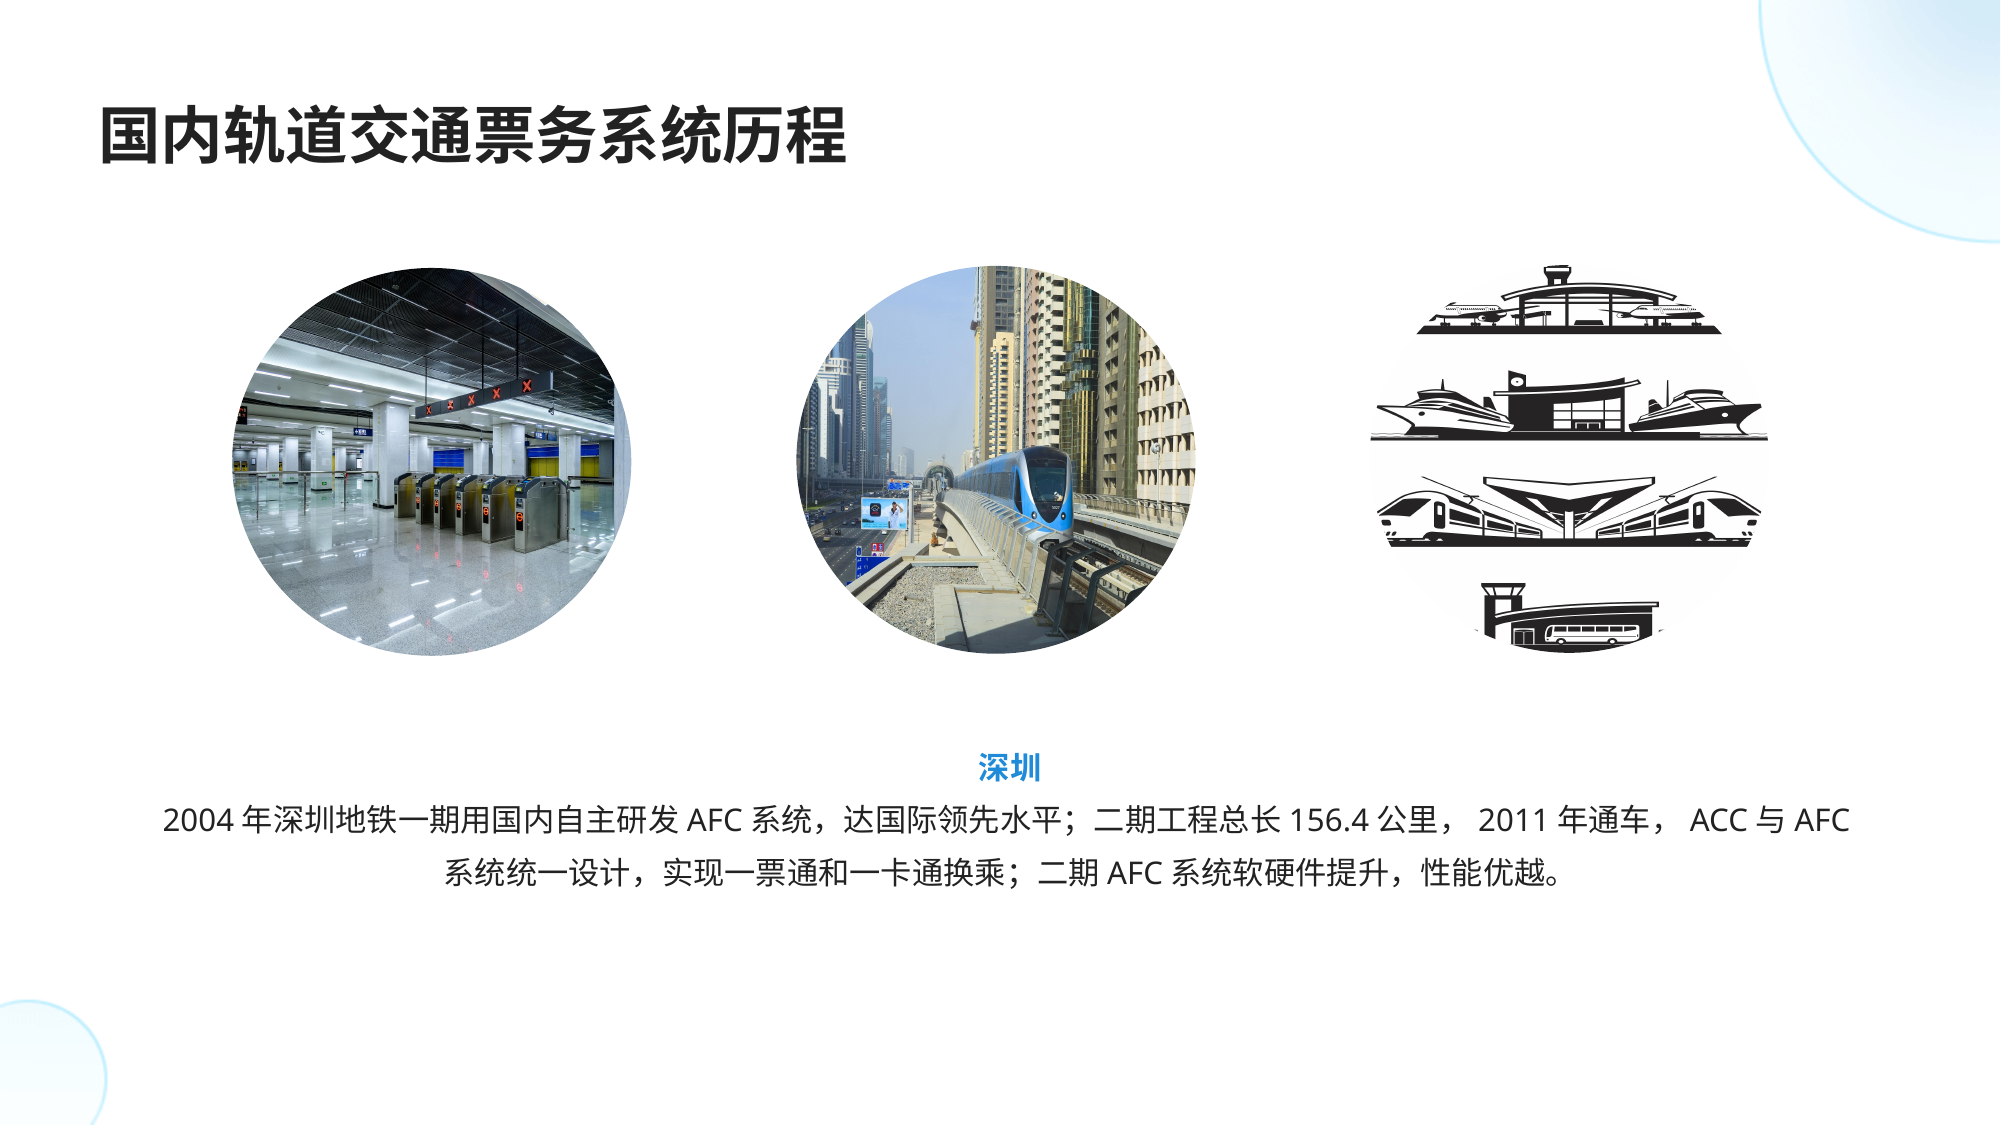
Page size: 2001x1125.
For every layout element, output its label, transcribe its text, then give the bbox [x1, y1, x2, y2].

text_box 深圳 2004年深圳地铁一期用国内自主研发AFC系统，达国际领先水平；二期工程总长156.4公里，2011年通车，ACC与AFC系统统一设计，实现一票通和一卡通换乘；二期AFC系统软硬件提升，性能优越。 [130, 712, 1879, 1030]
picture [0, 0, 2001, 1125]
text_box 国内轨道交通票务系统历程 [78, 43, 1922, 194]
